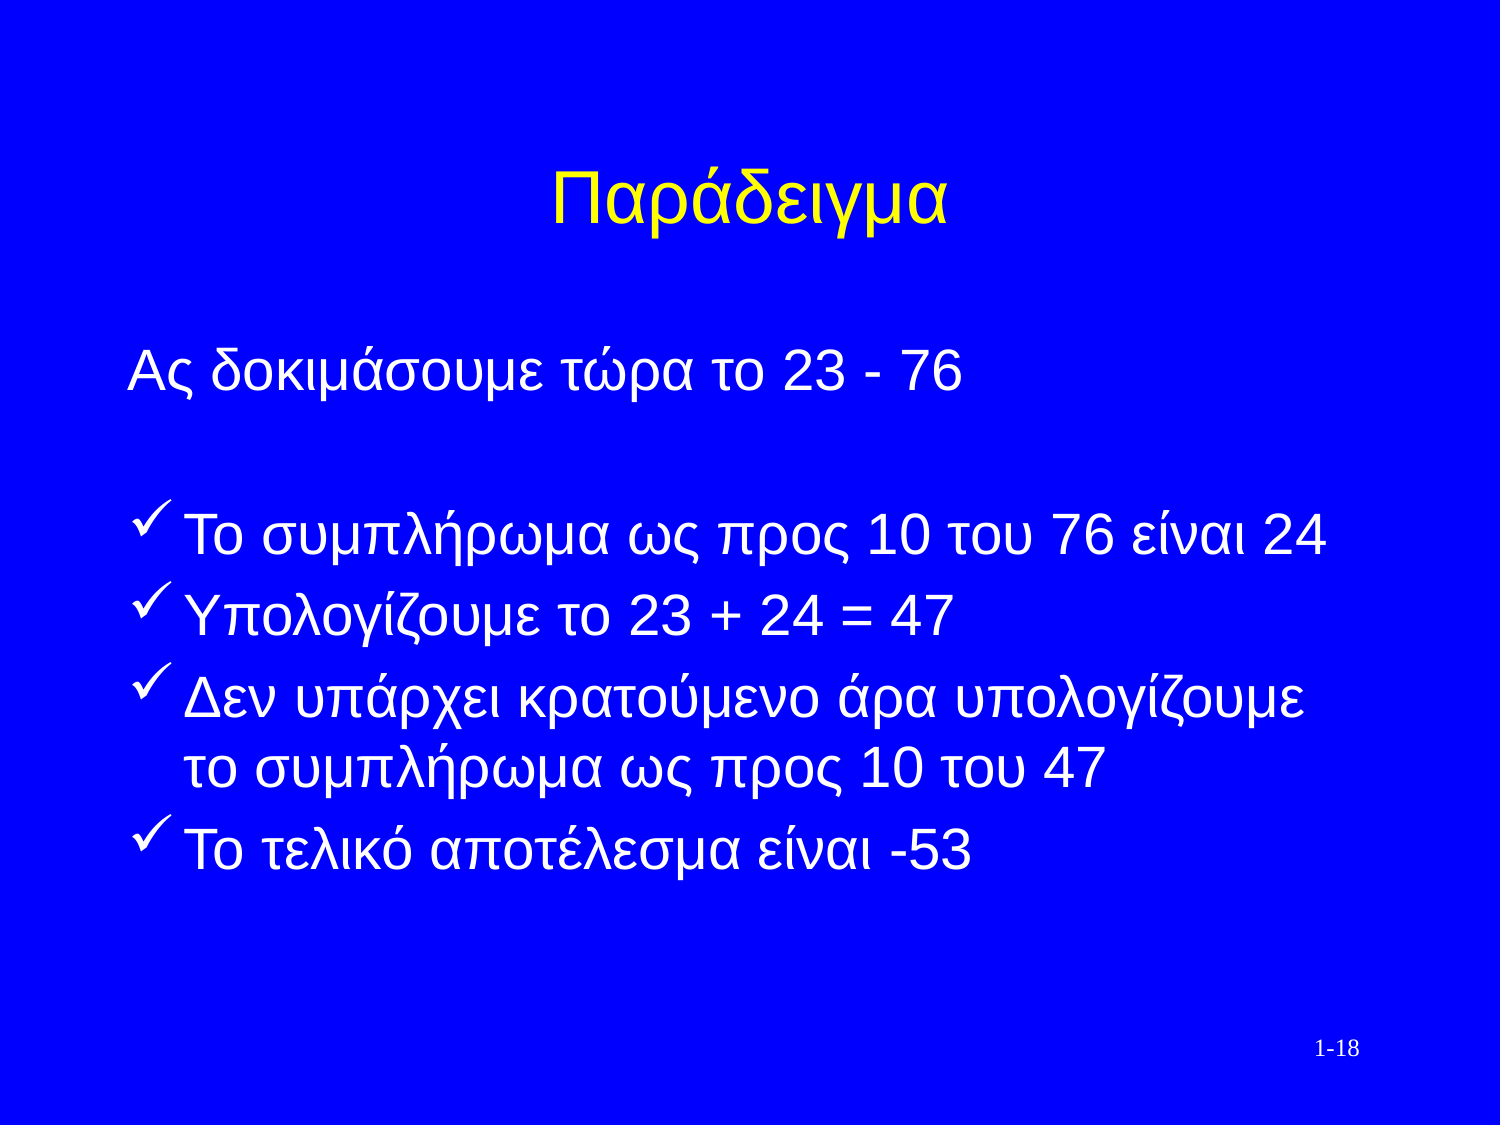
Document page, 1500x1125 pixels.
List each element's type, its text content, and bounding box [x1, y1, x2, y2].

list Ας δοκιμάσουμε τώρα το 23 - 76 Το συμπλήρωμα ως προς 10 του 76 είναι 24 Υπολογίζουμε το 23 + 24 = 47 Δεν υπάρχει κρατούμενο άρα υπολογίζουμε το συμπλήρωμα ως προς 10 του 47 Το τελικό αποτέλεσμα είναι -53 [112, 324, 1388, 1001]
title Παράδειγμα [112, 99, 1388, 288]
